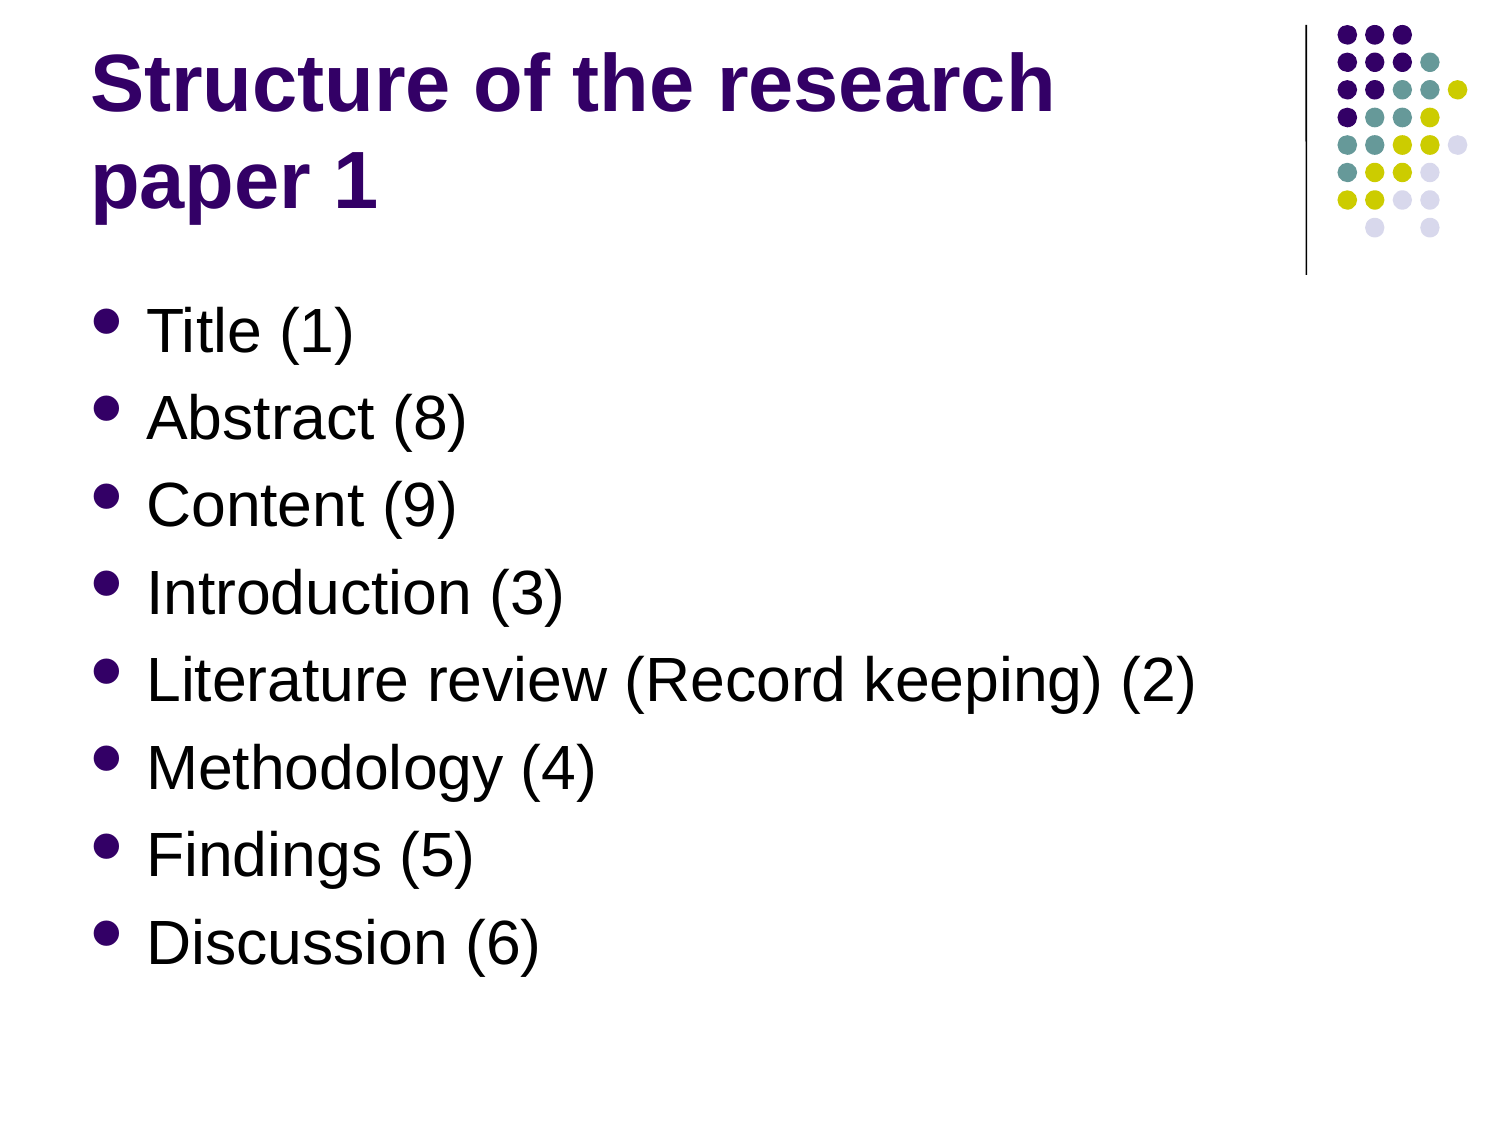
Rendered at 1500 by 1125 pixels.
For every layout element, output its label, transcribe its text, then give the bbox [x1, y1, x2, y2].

list Title (1) Abstract (8) Content (9) Introduction (3) Literature review (Record keeping) (2) Methodology (4) Findings (5) Discussion (6) [74, 281, 1426, 1006]
title Structure of the research paper 1 [74, 19, 1313, 233]
